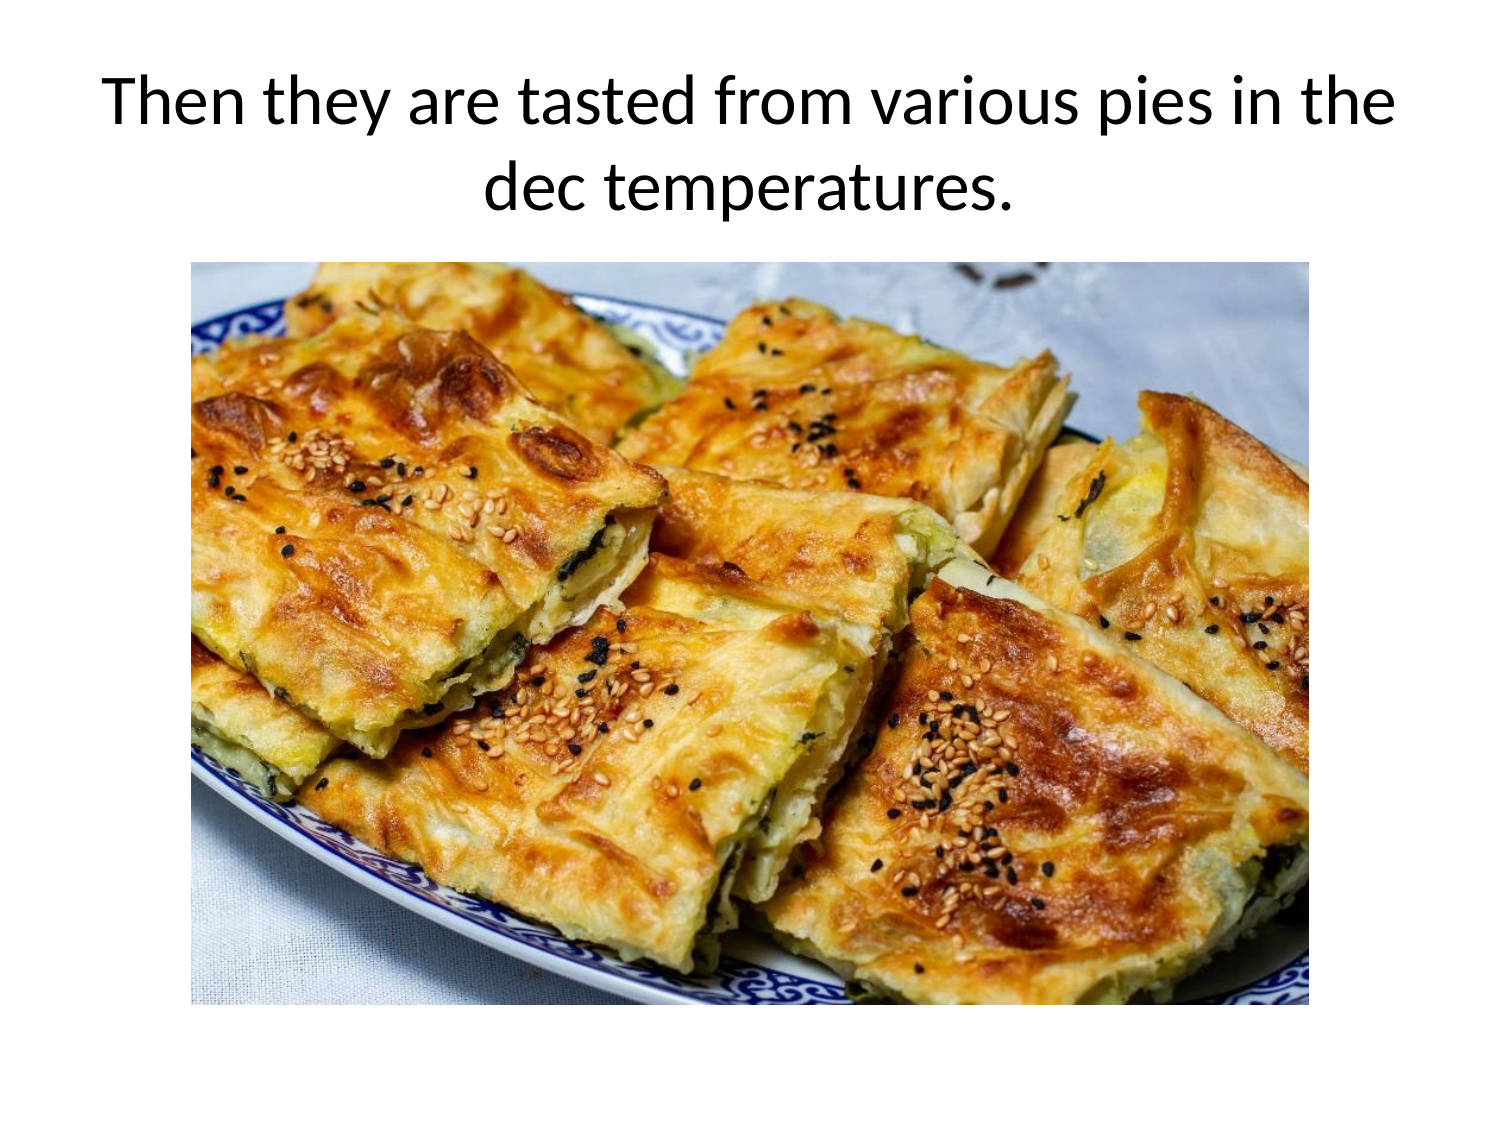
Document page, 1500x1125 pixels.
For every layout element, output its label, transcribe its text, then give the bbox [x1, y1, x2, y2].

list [191, 262, 1309, 1006]
title Then they are tasted from various pies in the dec temperatures. [75, 45, 1425, 233]
